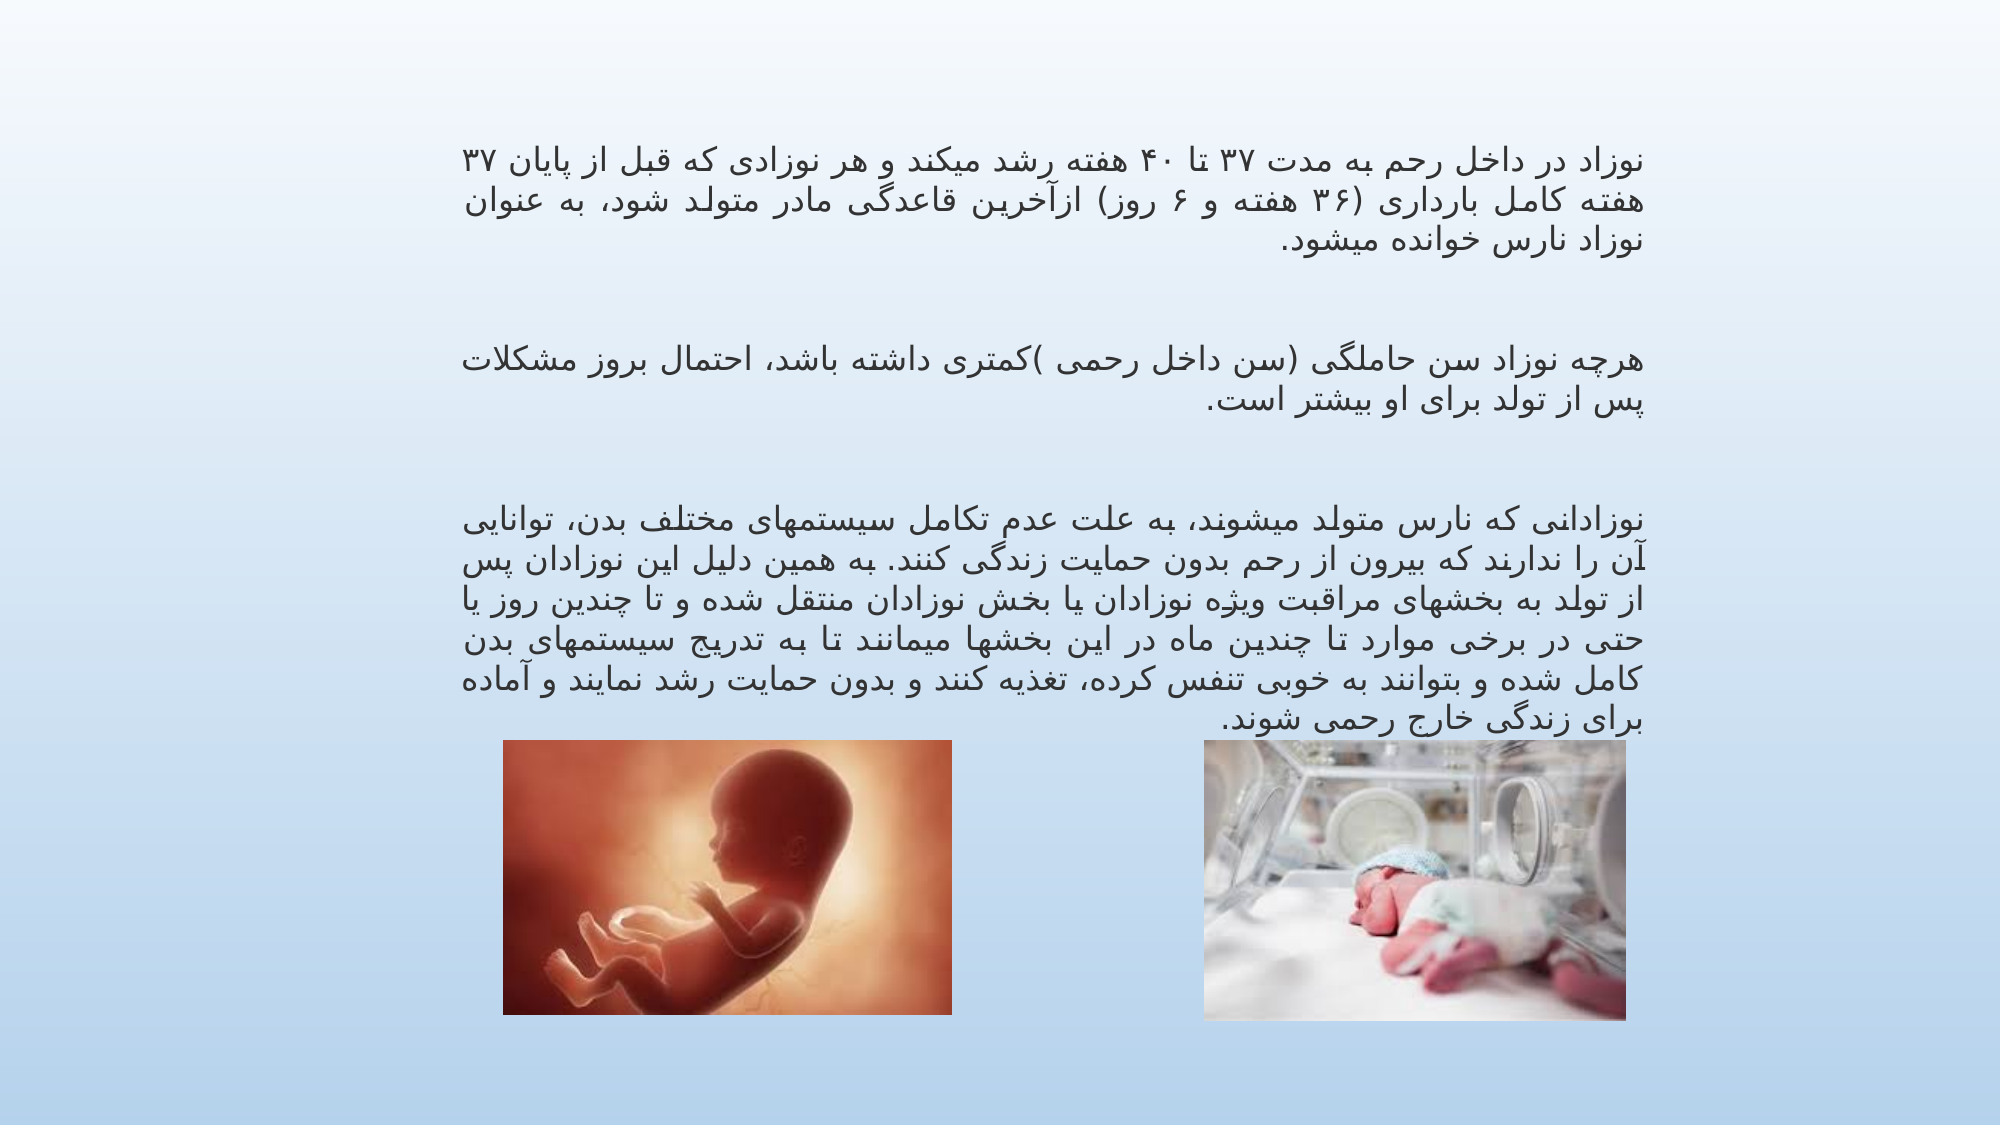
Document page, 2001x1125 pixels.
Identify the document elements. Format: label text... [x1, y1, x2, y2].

picture [503, 740, 952, 1015]
picture [1204, 740, 1626, 1021]
text_box نوزاد در داخل رحم به مدت ۳۷ تا ۴۰ هفته رشد می­کند و هر نوزادی که قبل از پایان ۳۷ هفته کامل بارداری (۳۶ هفته و ۶ روز) ازآخرین قاعدگی مادر متولد شود، به عنوان نوزاد نارس خوانده می­شود. هرچه نوزاد سن حاملگی (سن داخل رحمی )کمتری داشته باشد، احتمال بروز مشکلات پس از تولد برای او بیش­تر است. نوزادانی که نارس متولد می­شوند، به علت عدم تکامل سیستم­های مختلف بدن، توانایی آن را ندارند که بیرون از رحم بدون حمایت زندگی کنند. به همین دلیل این نوزادان پس از تولد به بخش­های مراقبت ویژه نوزادان یا بخش نوزادان منتقل شده و تا چندین روز یا حتی در برخی موارد تا چندین ماه در این بخش­ها می­مانند تا به تدریج سیستم­های بدن کامل شده و بتوانند به خوبی تنفس کرده، تغذیه کنند و بدون حمایت رشد نمایند و آماده برای زندگی خارج رحمی شوند. [446, 130, 1660, 744]
